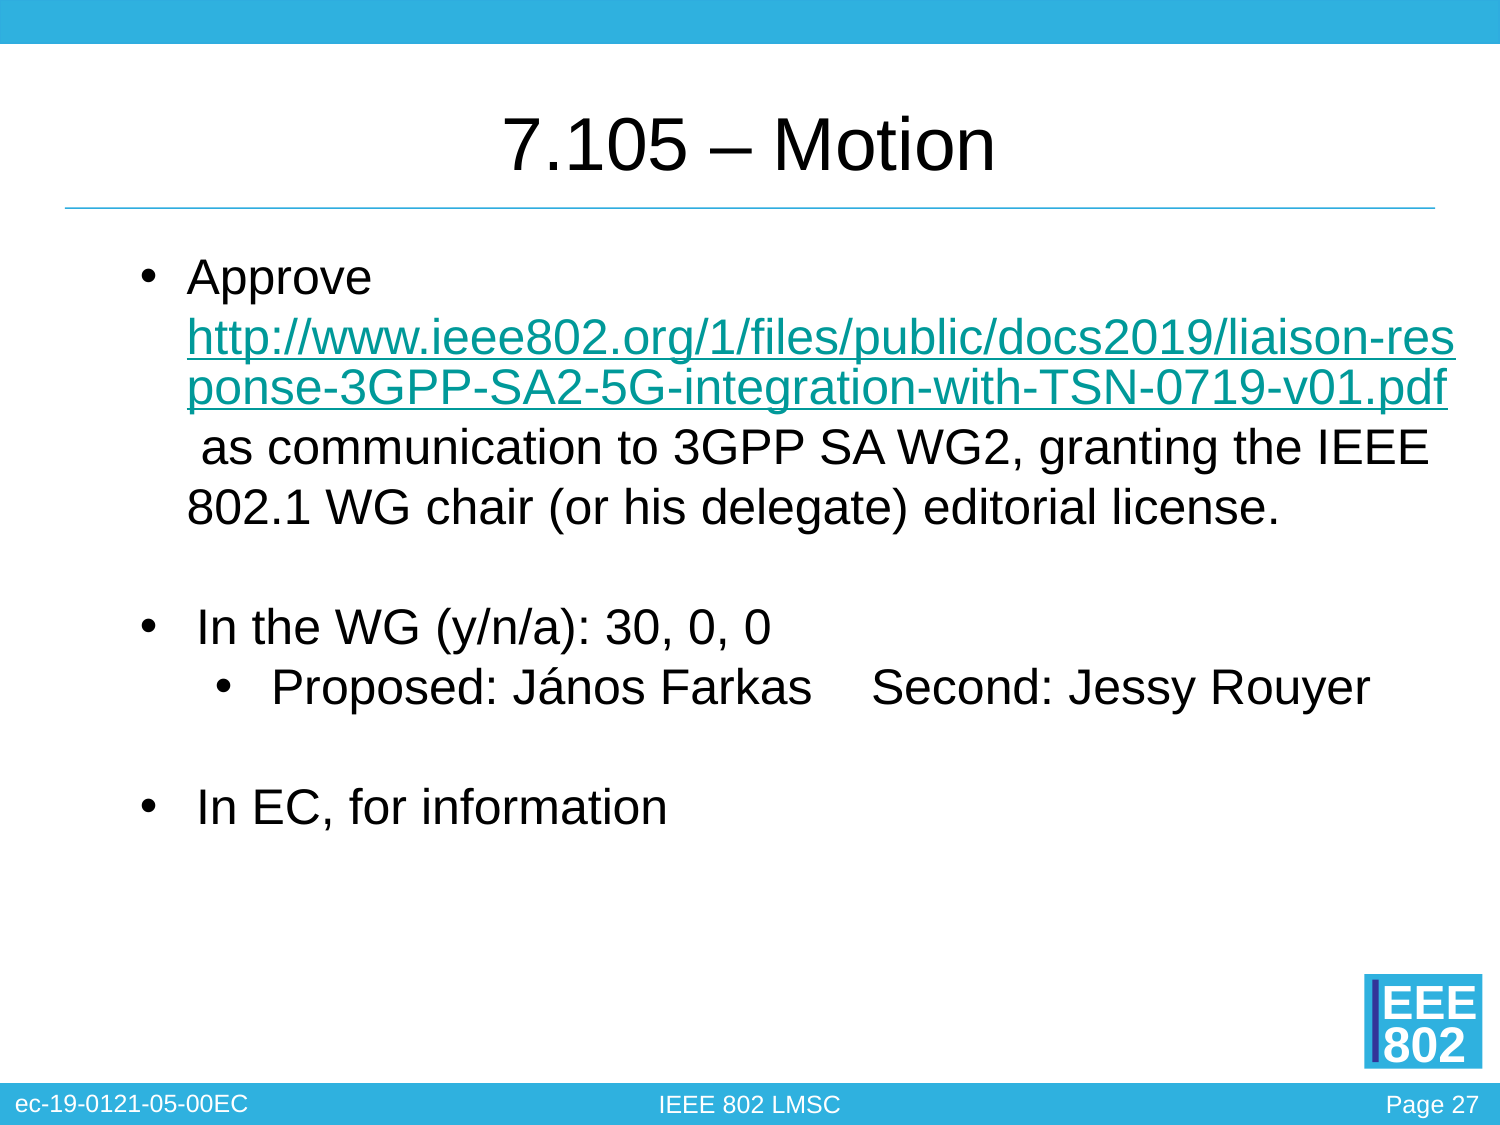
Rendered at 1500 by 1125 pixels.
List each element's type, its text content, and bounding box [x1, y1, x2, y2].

title 7.105 – Motion [75, 75, 1425, 205]
text_box Approve http://www.ieee802.org/1/files/public/docs2019/liaison-response-3GPP-SA2-5G-integration-with-TSN-0719-v01.pdf as communication to 3GPP SA WG2, granting the IEEE 802.1 WG chair (or his delegate) editorial license. In the WG (y/n/a): 30, 0, 0 Proposed: János Farkas Second: Jessy Rouyer In EC, for information [124, 237, 1488, 793]
